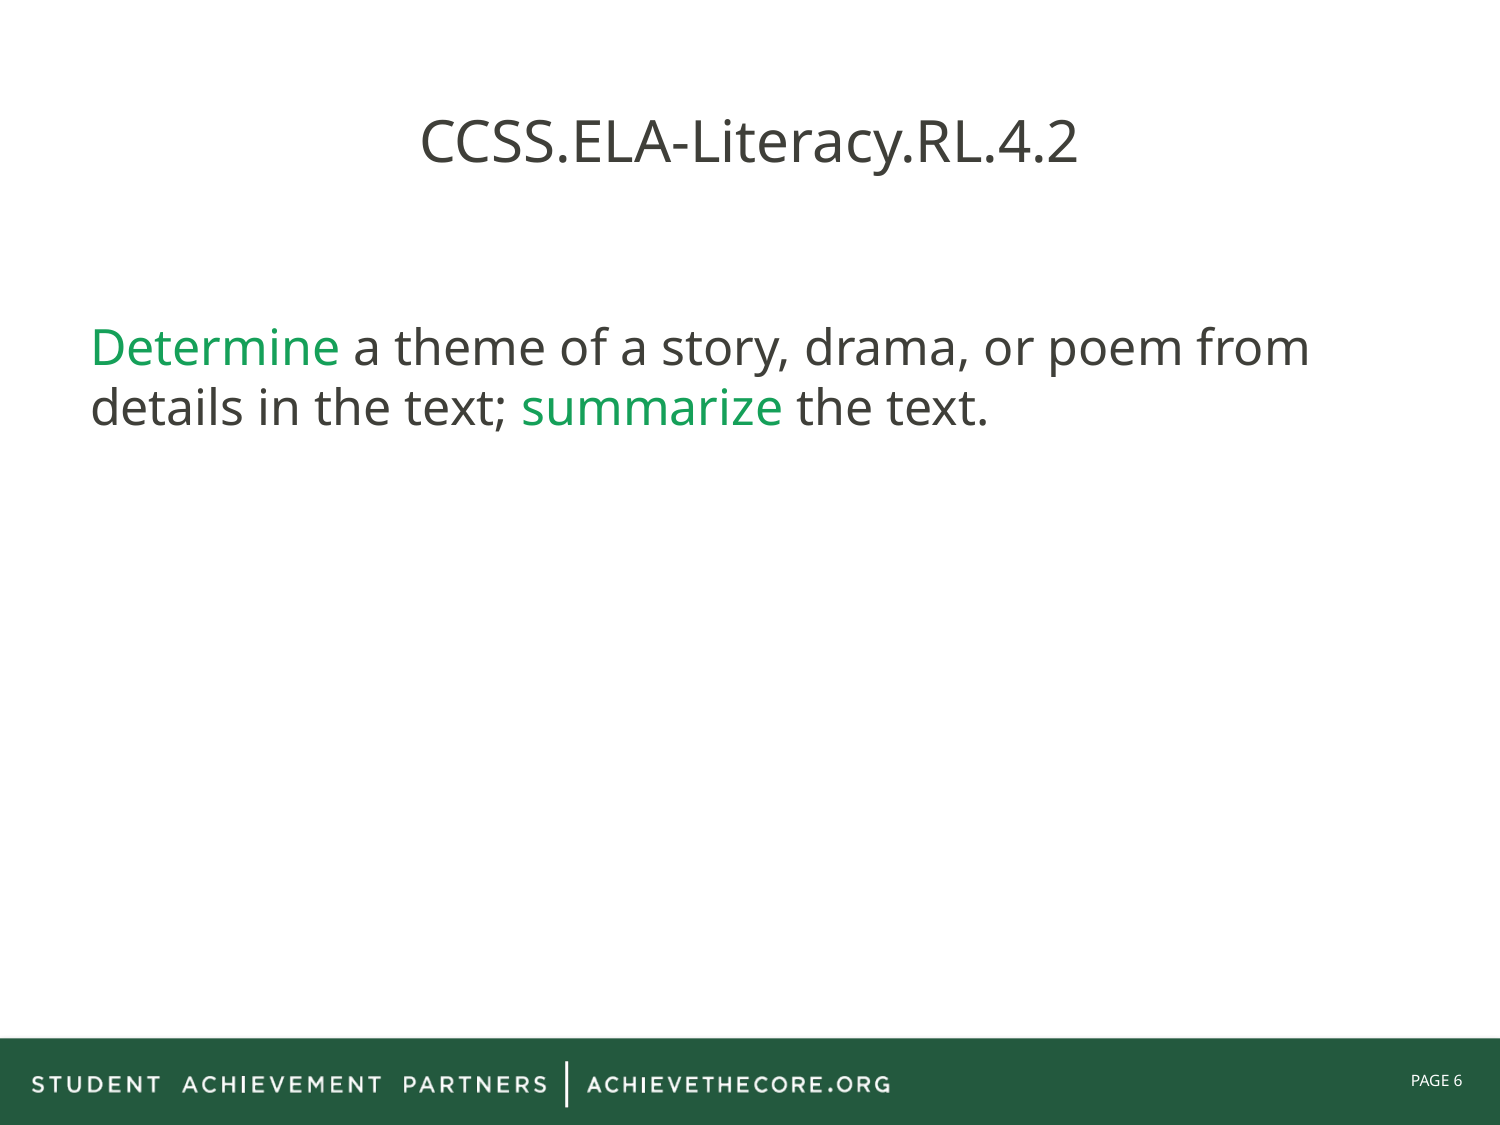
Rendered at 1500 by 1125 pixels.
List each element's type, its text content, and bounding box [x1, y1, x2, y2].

list Determine a theme of a story, drama, or poem from details in the text; summarize the text. [75, 262, 1425, 1005]
title CCSS.ELA-Literacy.RL.4.2 [75, 45, 1425, 233]
